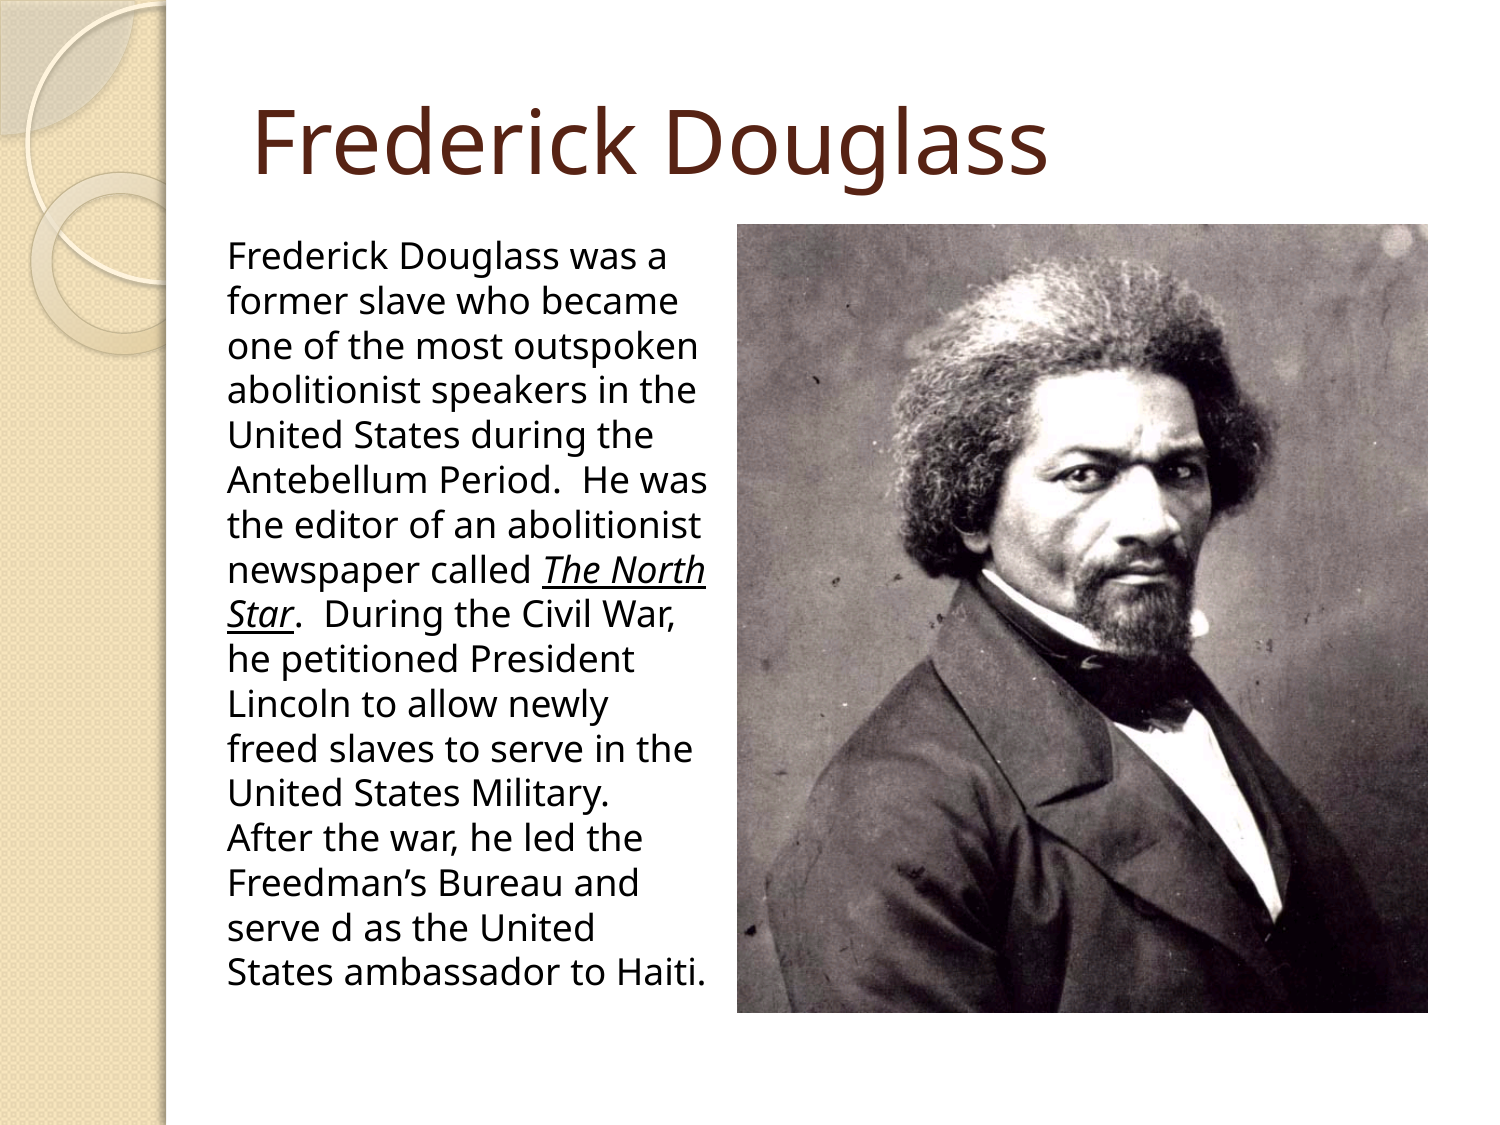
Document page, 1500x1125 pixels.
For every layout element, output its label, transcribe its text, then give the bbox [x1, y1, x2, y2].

title Frederick Douglass [235, 45, 1466, 233]
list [737, 224, 1429, 1013]
list Frederick Douglass was a former slave who became one of the most outspoken abolitionist speakers in the United States during the Antebellum Period. He was the editor of an abolitionist newspaper called The North Star. During the Civil War, he petitioned President Lincoln to allow newly freed slaves to serve in the United States Military. After the war, he led the Freedman’s Bureau and serve d as the United States ambassador to Haiti. [200, 224, 725, 1050]
